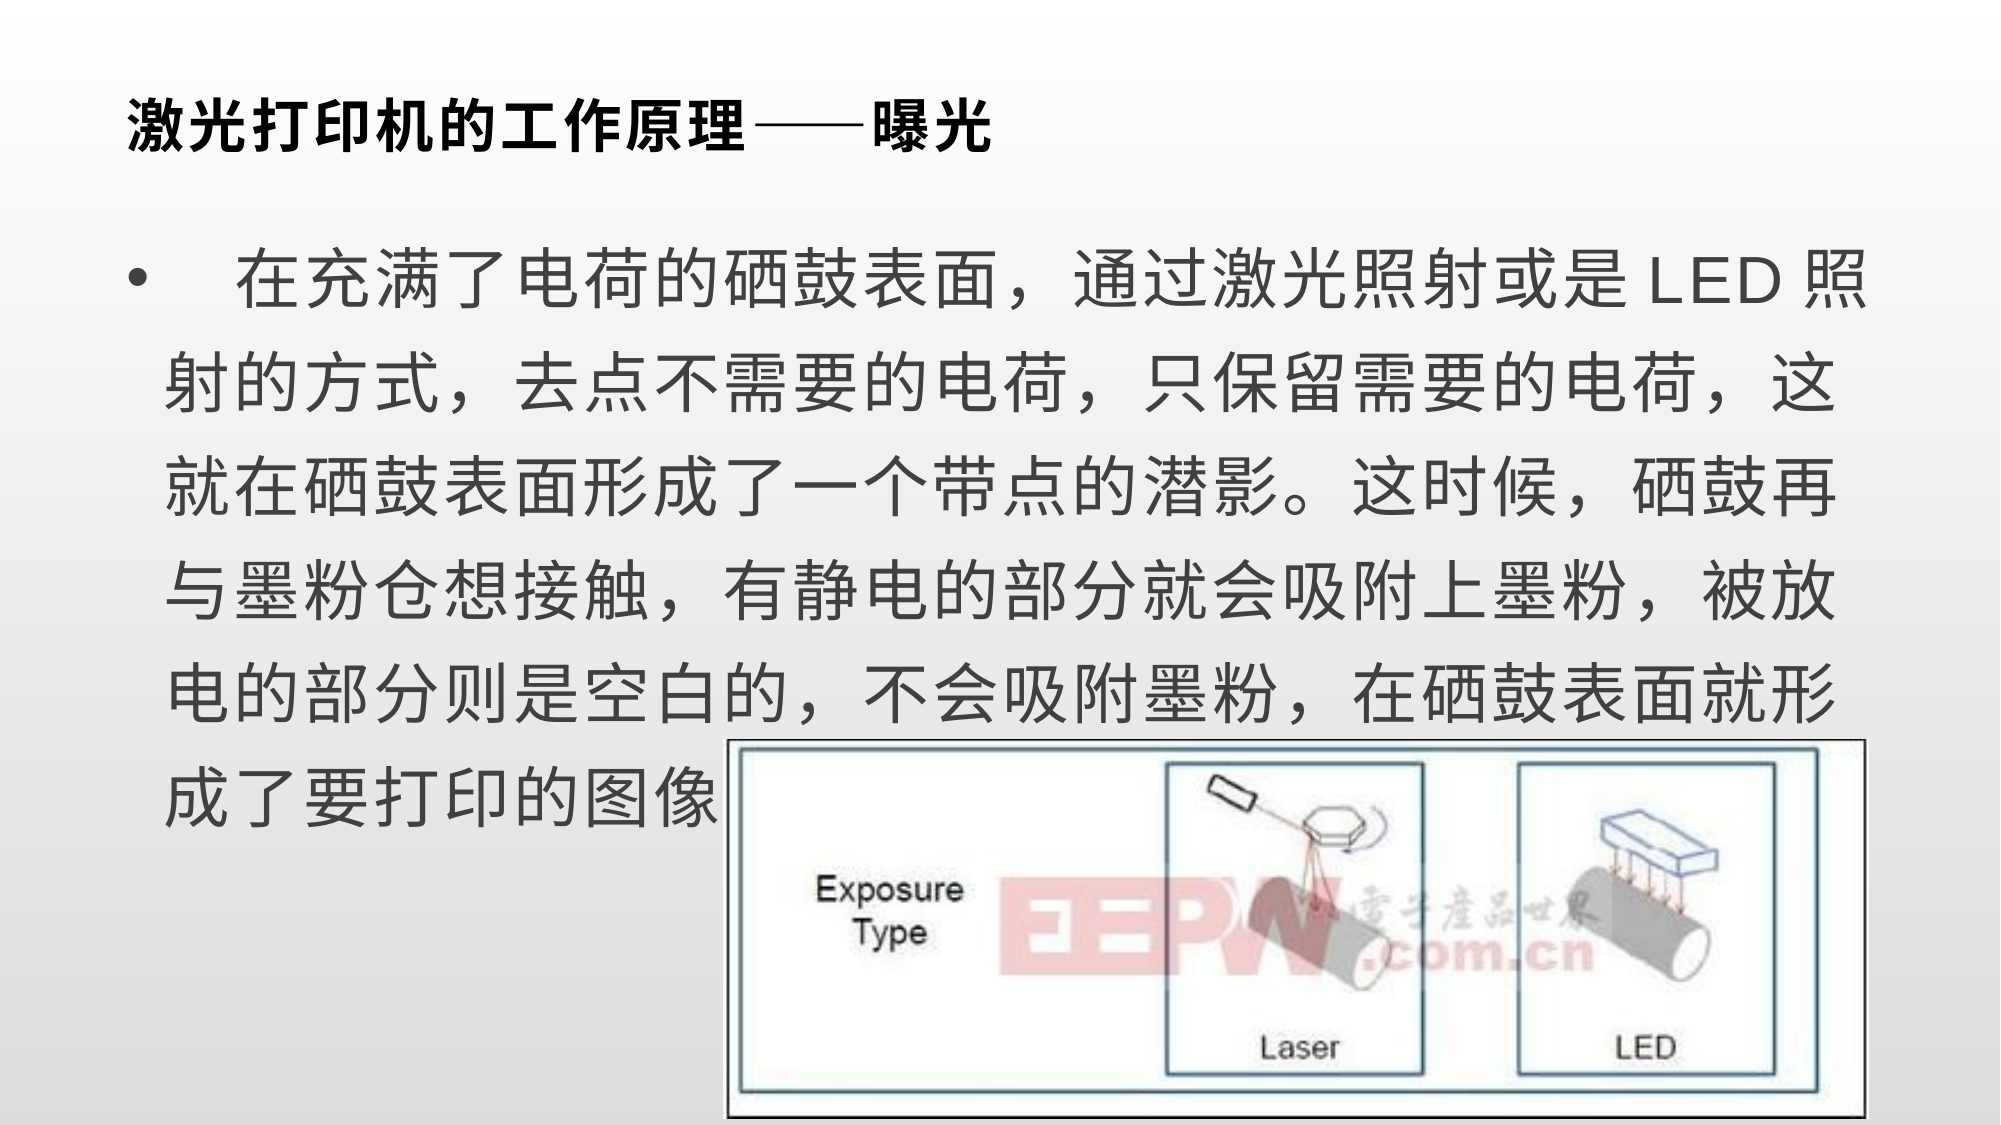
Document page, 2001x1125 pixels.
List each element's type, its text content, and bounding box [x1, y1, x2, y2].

picture [723, 739, 1869, 1119]
title 激光打印机的工作原理——曝光 [109, 70, 1891, 178]
list 在充满了电荷的硒鼓表面，通过激光照射或是LED照射的方式，去点不需要的电荷，只保留需要的电荷，这就在硒鼓表面形成了一个带点的潜影。这时候，硒鼓再与墨粉仓想接触，有静电的部分就会吸附上墨粉，被放电的部分则是空白的，不会吸附墨粉，在硒鼓表面就形成了要打印的图像。 [109, 212, 1891, 1040]
